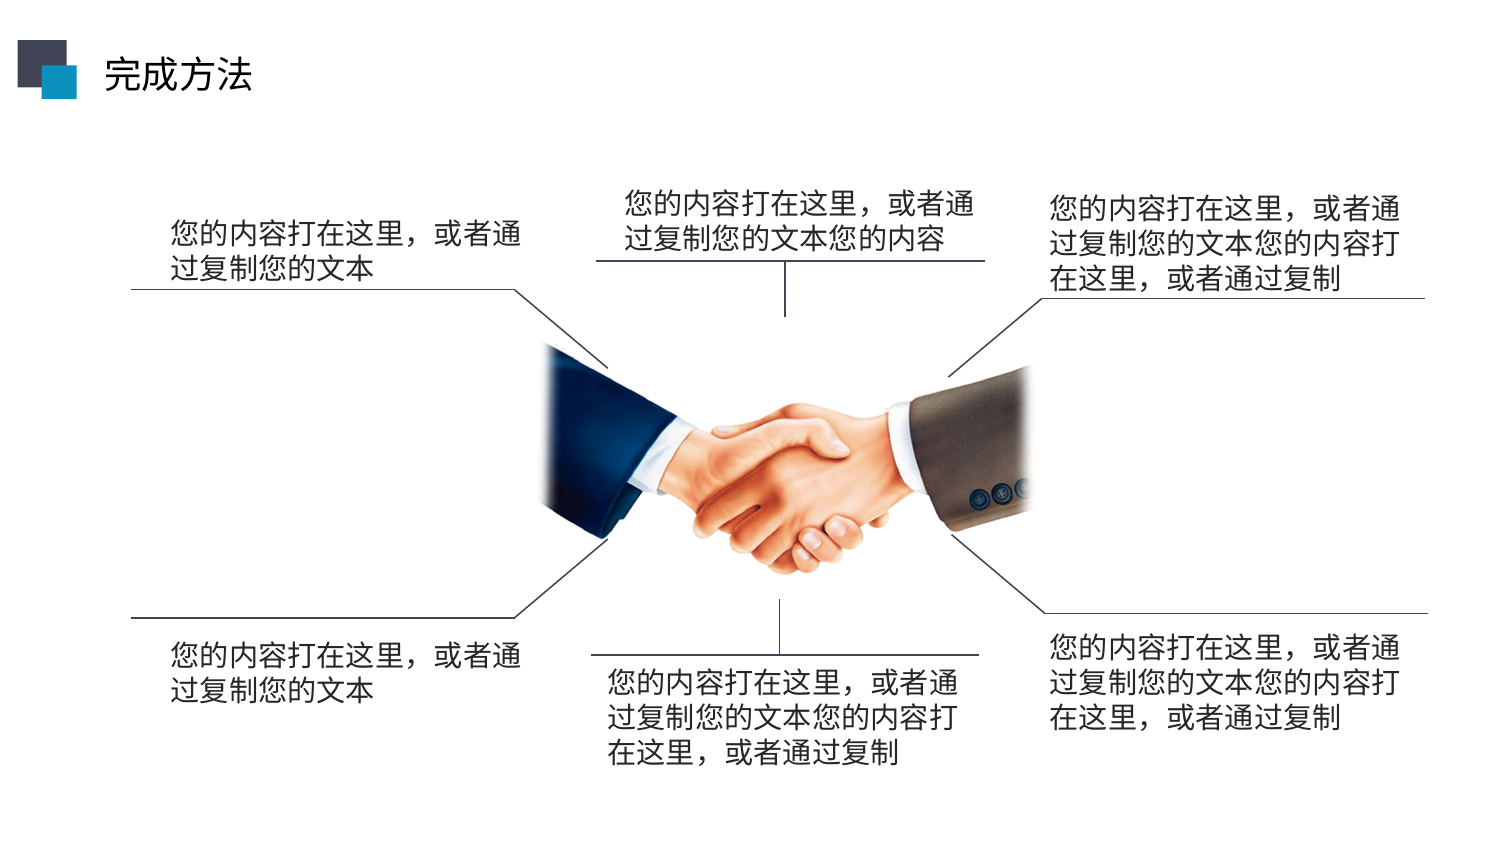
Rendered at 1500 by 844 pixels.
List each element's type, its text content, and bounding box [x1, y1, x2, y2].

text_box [130, 538, 608, 618]
text_box 您的内容打在这里，或者通过复制您的文本您的内容打在这里，或者通过复制 [1038, 623, 1422, 740]
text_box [17, 40, 77, 100]
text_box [948, 298, 1426, 378]
text_box 您的内容打在这里，或者通过复制您的文本您的内容打在这里，或者通过复制 [596, 658, 980, 810]
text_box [130, 289, 608, 369]
text_box 您的内容打在这里，或者通过复制您的文本 [159, 631, 543, 713]
text_box 完成方法 [89, 43, 270, 104]
text_box 您的内容打在这里，或者通过复制您的文本您的内容 [612, 179, 997, 261]
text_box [951, 534, 1429, 614]
text_box 您的内容打在这里，或者通过复制您的文本 [159, 209, 543, 289]
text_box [596, 261, 985, 317]
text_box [590, 599, 980, 655]
text_box 您的内容打在这里，或者通过复制您的文本您的内容打在这里，或者通过复制 [1038, 184, 1422, 298]
picture [532, 324, 1045, 585]
